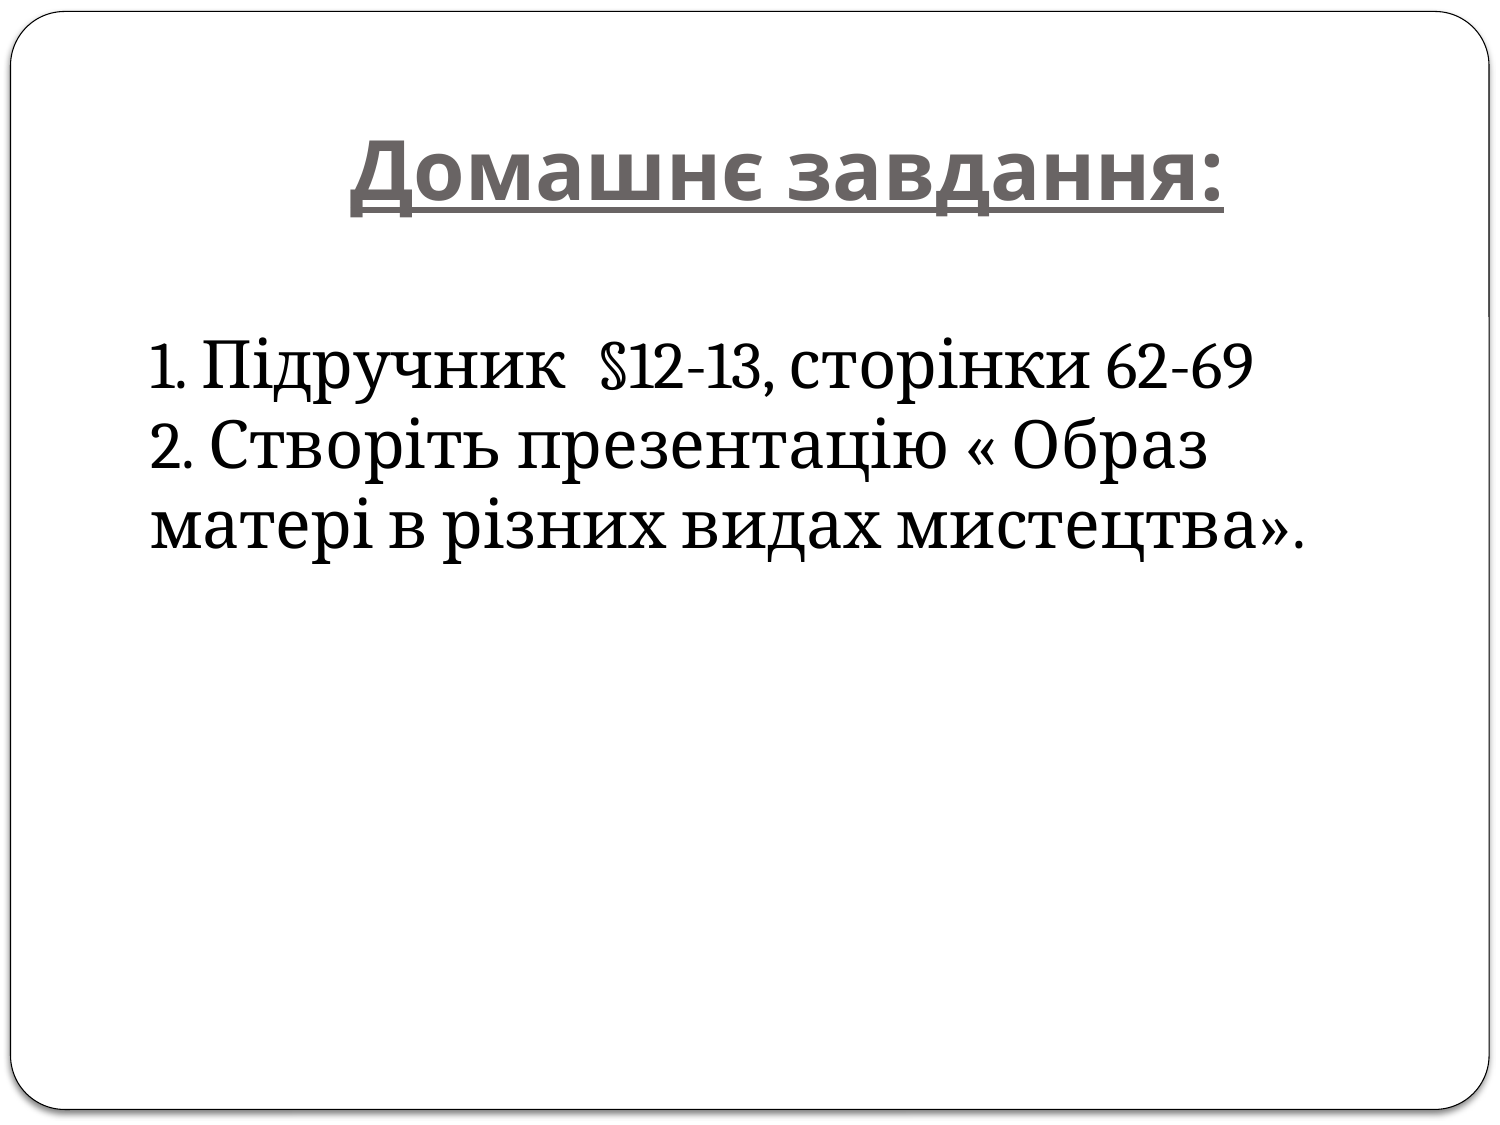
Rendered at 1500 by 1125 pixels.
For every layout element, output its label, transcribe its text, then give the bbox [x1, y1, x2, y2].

title Домашнє завдання: [150, 45, 1425, 233]
text_box 1. Підручник §12-13, сторінки 62-69 2. Створіть презентацію « Образ матері в різних видах мистецтва». [135, 314, 1365, 569]
